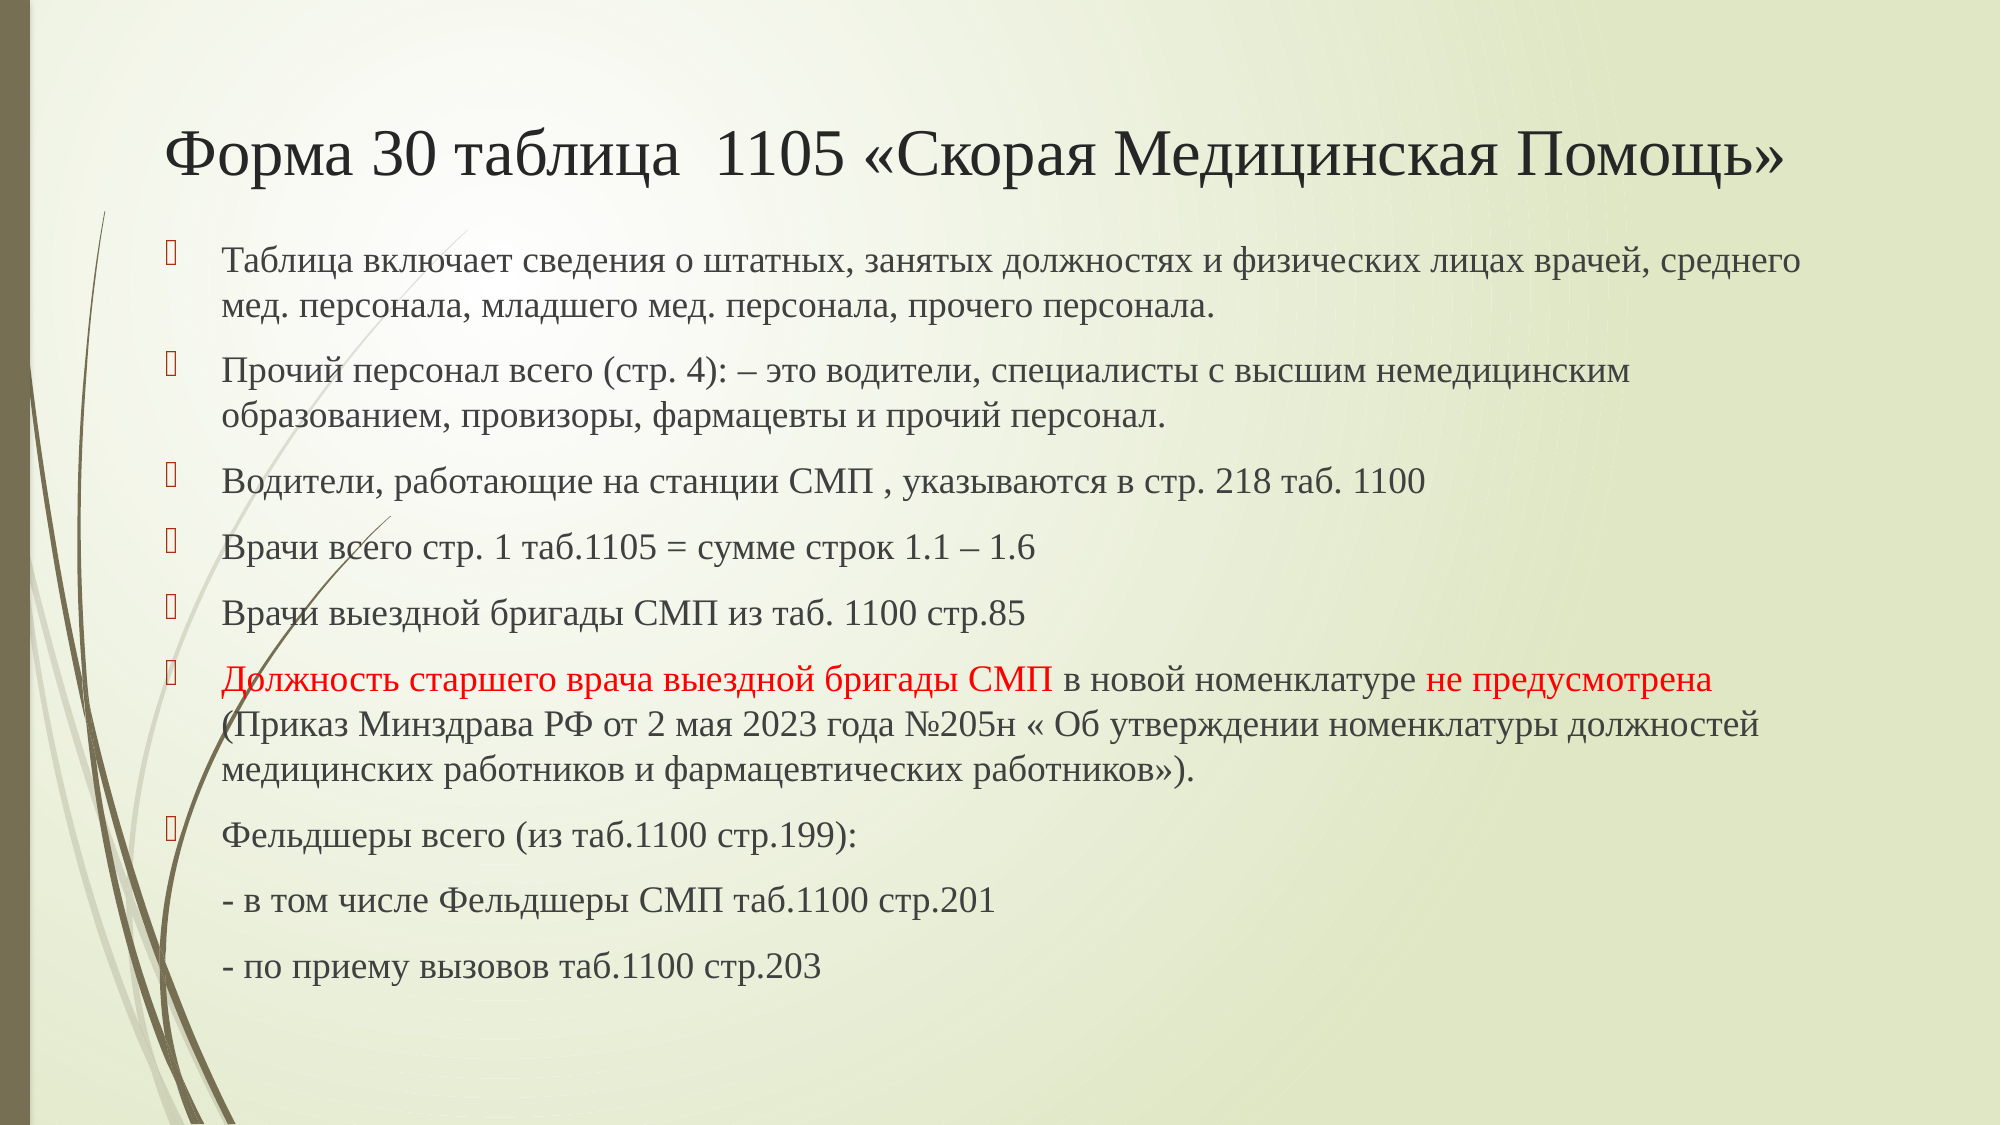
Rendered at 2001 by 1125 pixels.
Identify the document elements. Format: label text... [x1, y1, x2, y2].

title Форма 30 таблица 1105 «Скорая Медицинская Помощь» [149, 101, 1851, 199]
list Таблица включает сведения о штатных, занятых должностях и физических лицах врачей, среднего мед. персонала, младшего мед. персонала, прочего персонала. Прочий персонал всего (стр. 4): – это водители, специалисты с высшим немедицинским образованием, провизоры, фармацевты и прочий персонал. Водители, работающие на станции СМП , указываются в стр. 218 таб. 1100 Врачи всего стр. 1 таб.1105 = сумме строк 1.1 – 1.6 Врачи выездной бригады СМП из таб. 1100 стр.85 Должность старшего врача выездной бригады СМП в новой номенклатуре не предусмотрена (Приказ Минздрава РФ от 2 мая 2023 года №205н « Об утверждении номенклатуры должностей медицинских работников и фармацевтических работников»). Фельдшеры всего (из таб.1100 стр.199): - в том числе Фельдшеры СМП таб.1100 стр.201 - по приему вызовов таб.1100 стр.203 [149, 227, 1850, 1066]
